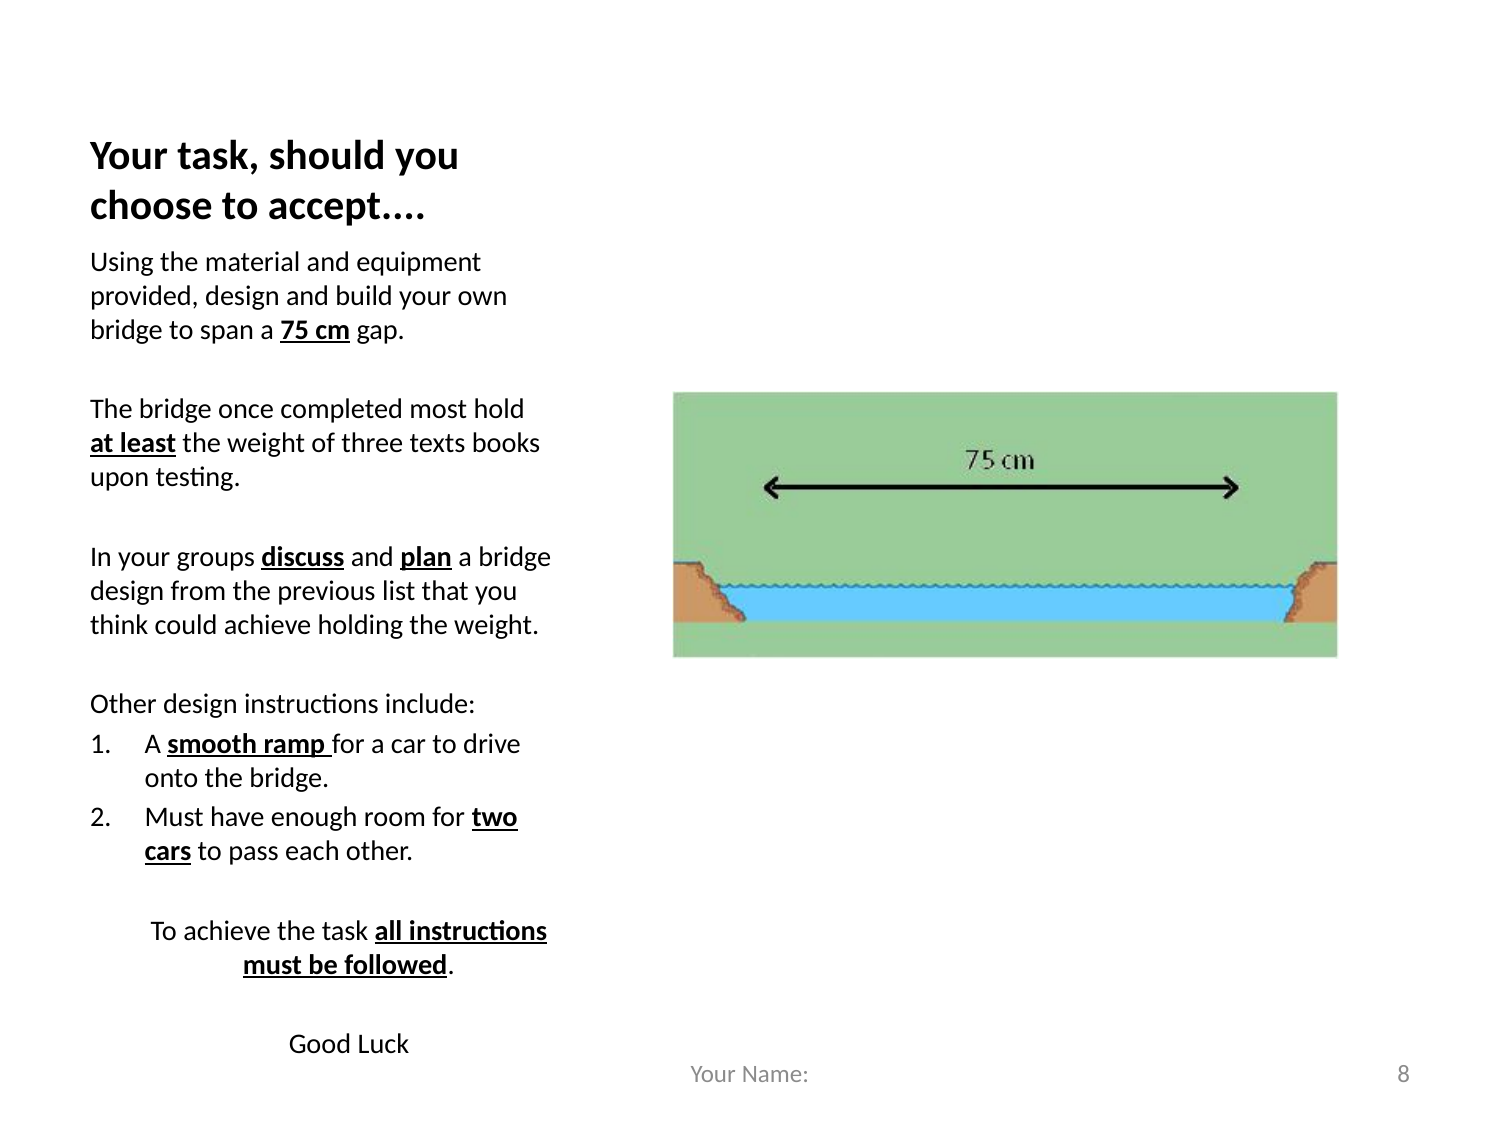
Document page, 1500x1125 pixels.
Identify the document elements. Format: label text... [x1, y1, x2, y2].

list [672, 390, 1339, 659]
list Using the material and equipment provided, design and build your own bridge to span a 75 cm gap. The bridge once completed most hold at least the weight of three texts books upon testing. In your groups discuss and plan a bridge design from the previous list that you think could achieve holding the weight. Other design instructions include: A smooth ramp for a car to drive onto the bridge. Must have enough room for two cars to pass each other. To achieve the task all instructions must be followed. Good Luck [75, 235, 569, 1094]
footer Your Name: [512, 1042, 988, 1103]
slide_number 8 [1074, 1042, 1425, 1103]
title Your task, should you choose to accept.... [75, 44, 569, 235]
